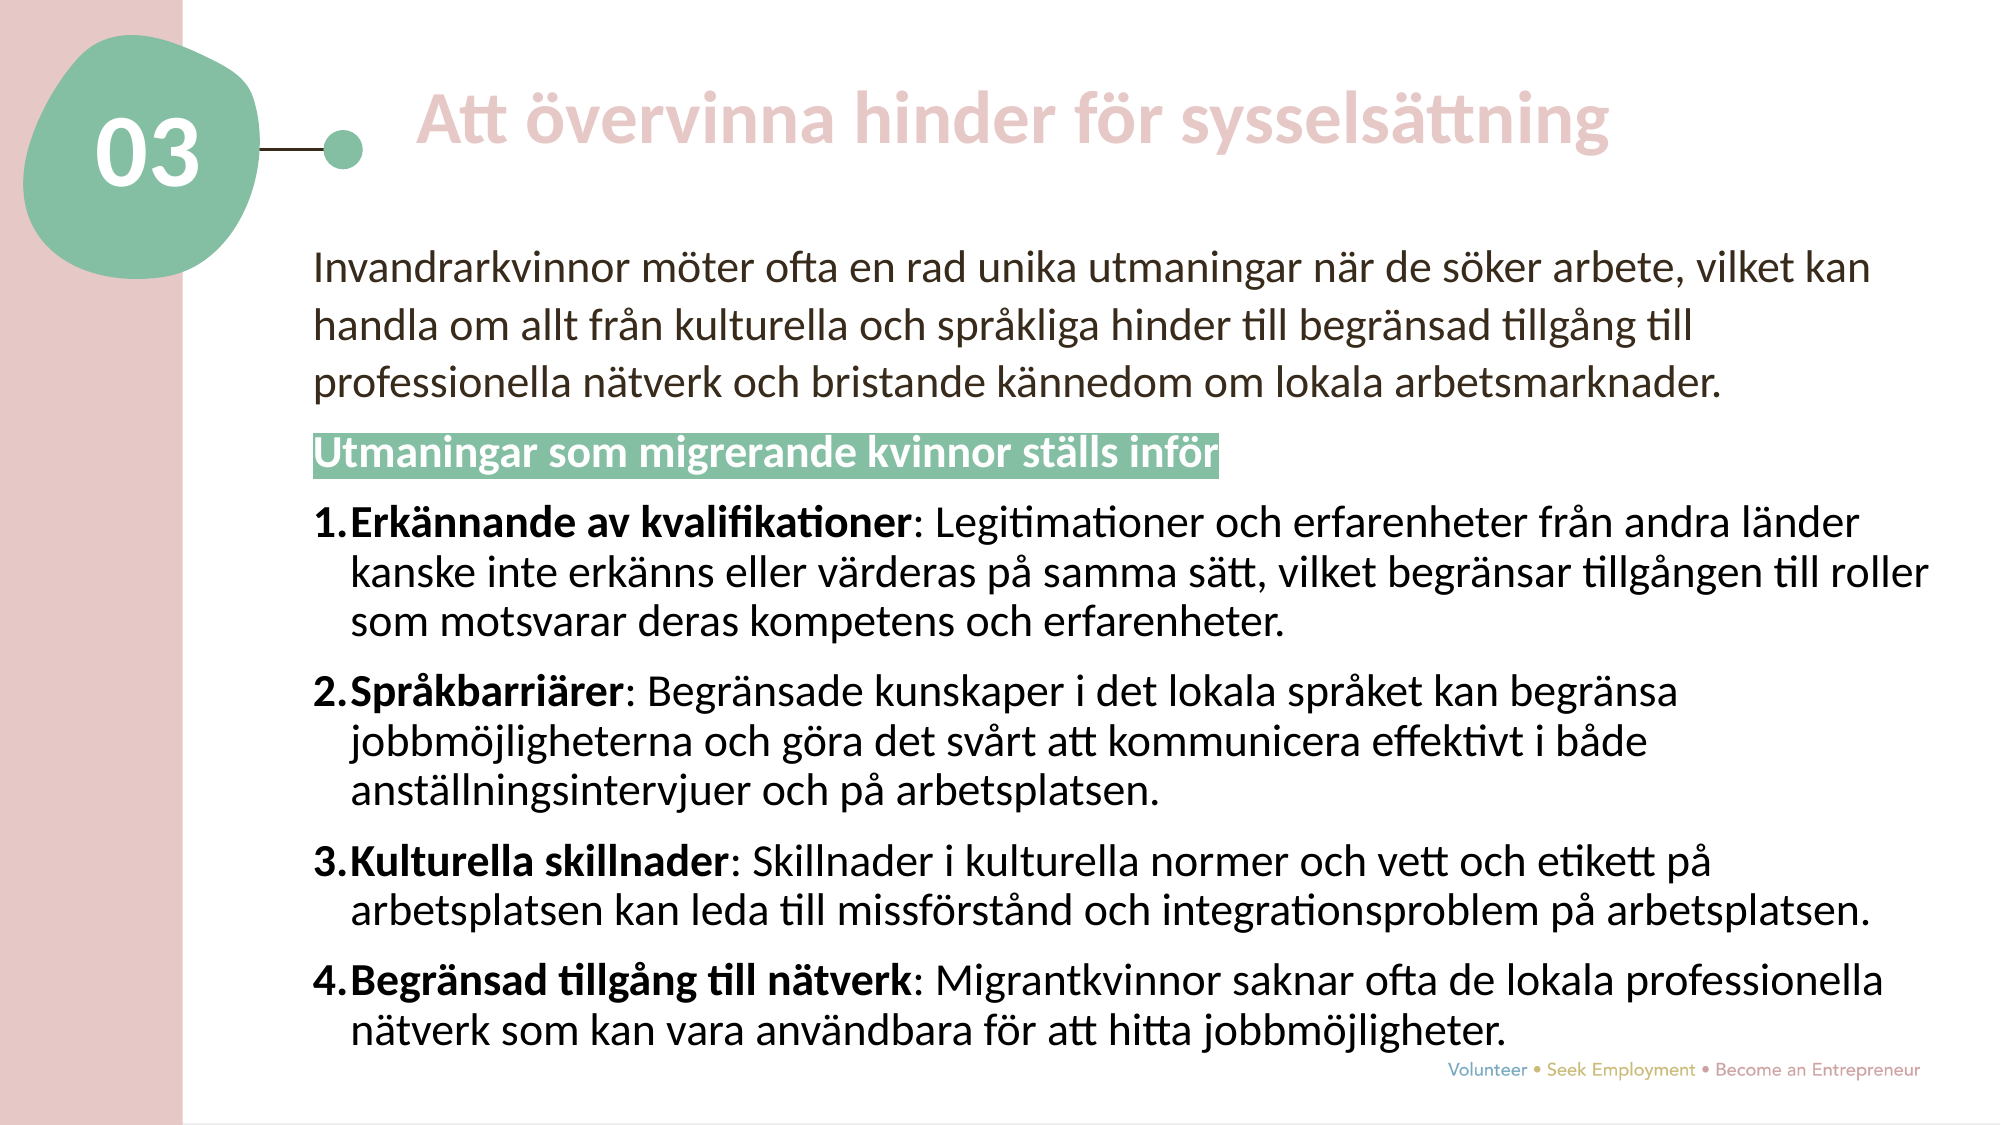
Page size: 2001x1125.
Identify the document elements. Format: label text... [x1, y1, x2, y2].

text_box 03 [21, 88, 275, 230]
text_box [110, 129, 363, 170]
text_box [55, 35, 249, 88]
text_box Att övervinna hinder för sysselsättning [401, 76, 1662, 183]
picture [1418, 1046, 1971, 1103]
text_box Invandrarkvinnor möter ofta en rad unika utmaningar när de söker arbete, vilket kan handla om allt från kulturella och språkliga hinder till begränsad tillgång till professionella nätverk och bristande kännedom om lokala arbetsmarknader. Utmaningar som migrerande kvinnor ställs inför Erkännande av kvalifikationer: Legitimationer och erfarenheter från andra länder kanske inte erkänns eller värderas på samma sätt, vilket begränsar tillgången till roller som motsvarar deras kompetens och erfarenheter. Språkbarriärer: Begränsade kunskaper i det lokala språket kan begränsa jobbmöjligheterna och göra det svårt att kommunicera effektivt i både anställningsintervjuer och på arbetsplatsen. Kulturella skillnader: Skillnader i kulturella normer och vett och etikett på arbetsplatsen kan leda till missförstånd och integrationsproblem på arbetsplatsen. Begränsad tillgång till nätverk: Migrantkvinnor saknar ofta de lokala professionella nätverk som kan vara användbara för att hitta jobbmöjligheter. [298, 227, 1977, 432]
text_box [0, 0, 184, 1125]
text_box [34, 230, 234, 280]
